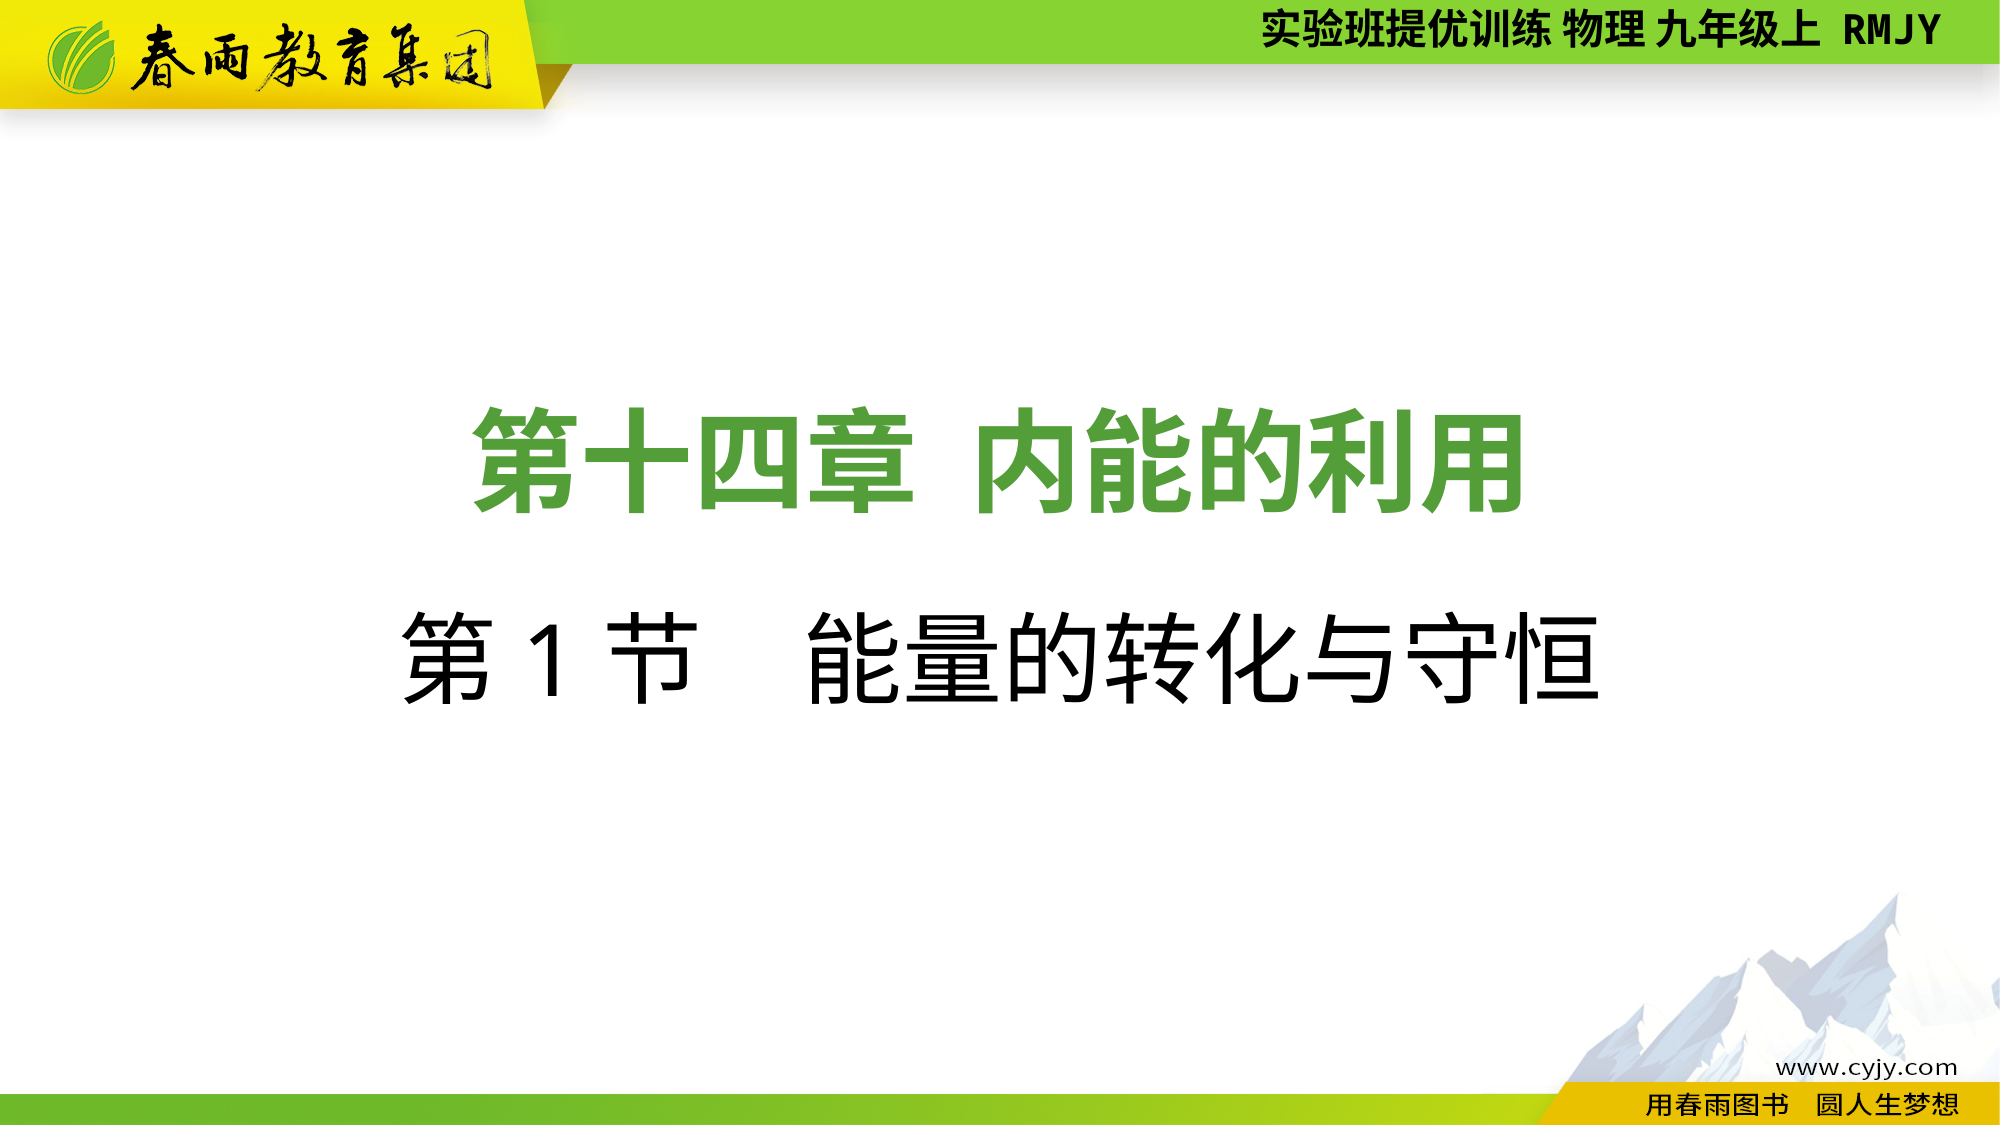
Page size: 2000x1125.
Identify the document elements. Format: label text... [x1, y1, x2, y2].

text_box 第1节 能量的转化与守恒 [54, 528, 1946, 724]
text_box 第十四章 内能的利用 [54, 316, 1946, 528]
picture [0, 0, 2000, 1125]
